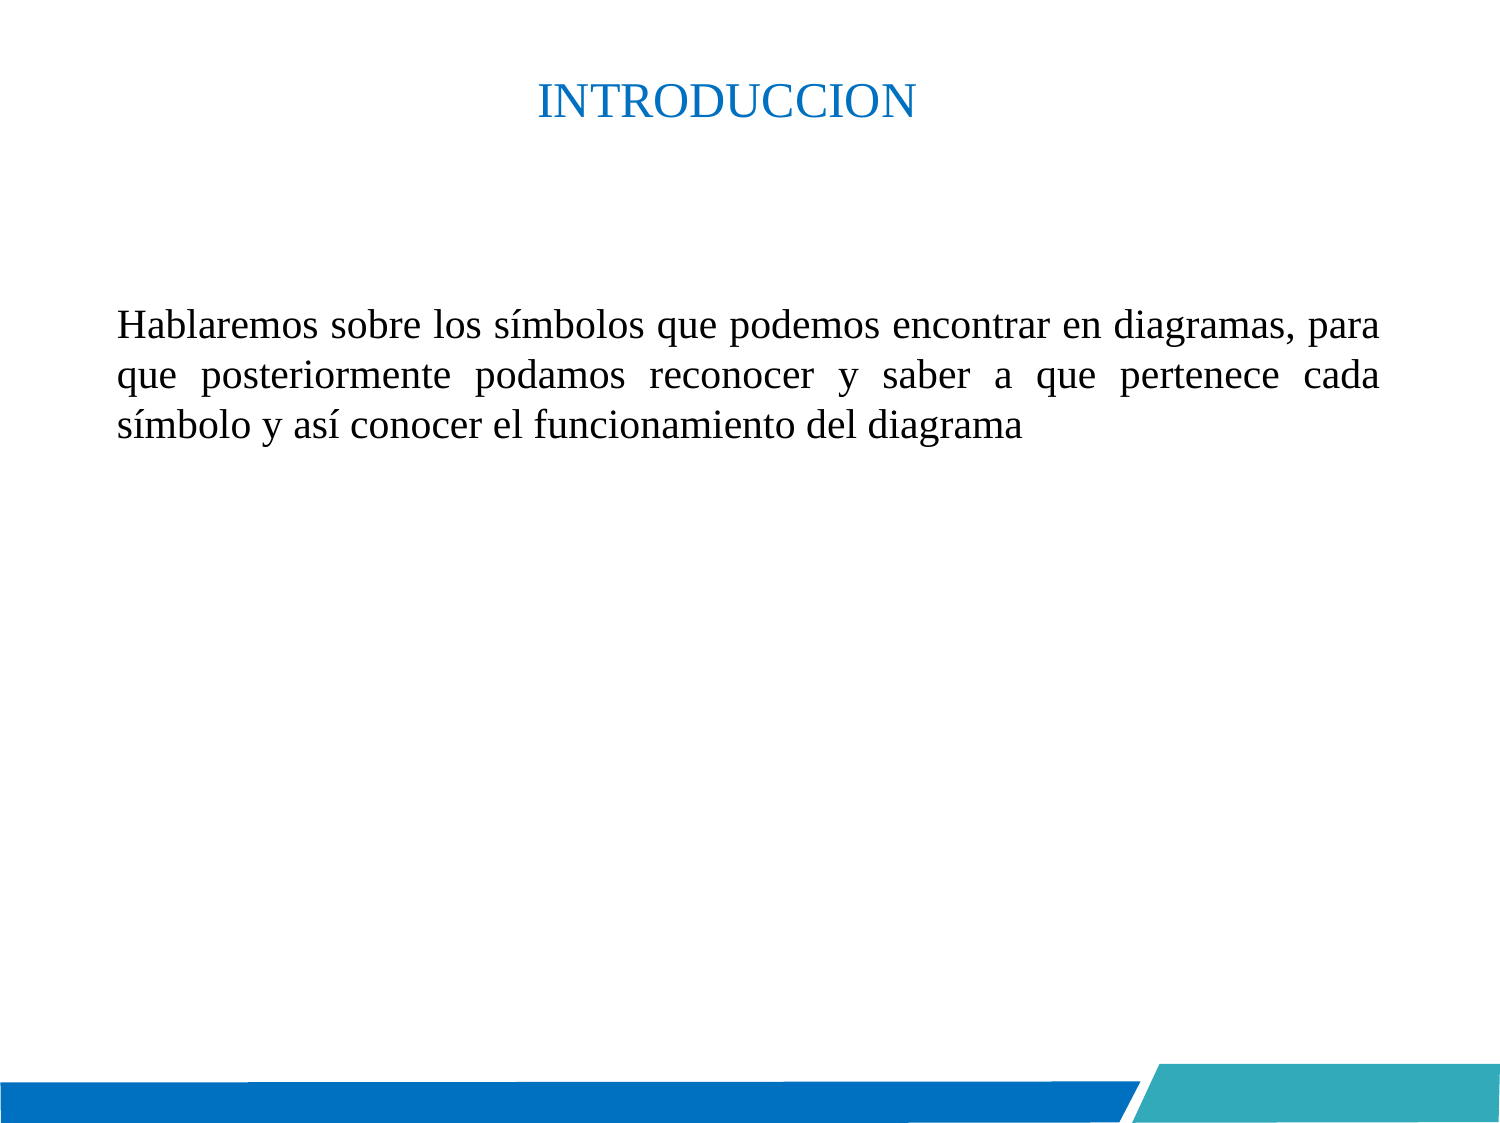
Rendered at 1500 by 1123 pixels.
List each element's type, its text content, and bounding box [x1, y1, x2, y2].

text_box [1130, 1061, 1500, 1123]
text_box Hablaremos sobre los símbolos que podemos encontrar en diagramas, para que posteriormente podamos reconocer y saber a que pertenece cada símbolo y así conocer el funcionamiento del diagrama [102, 289, 1396, 819]
title INTRODUCCION [102, 18, 1396, 142]
text_box [0, 1079, 1143, 1123]
